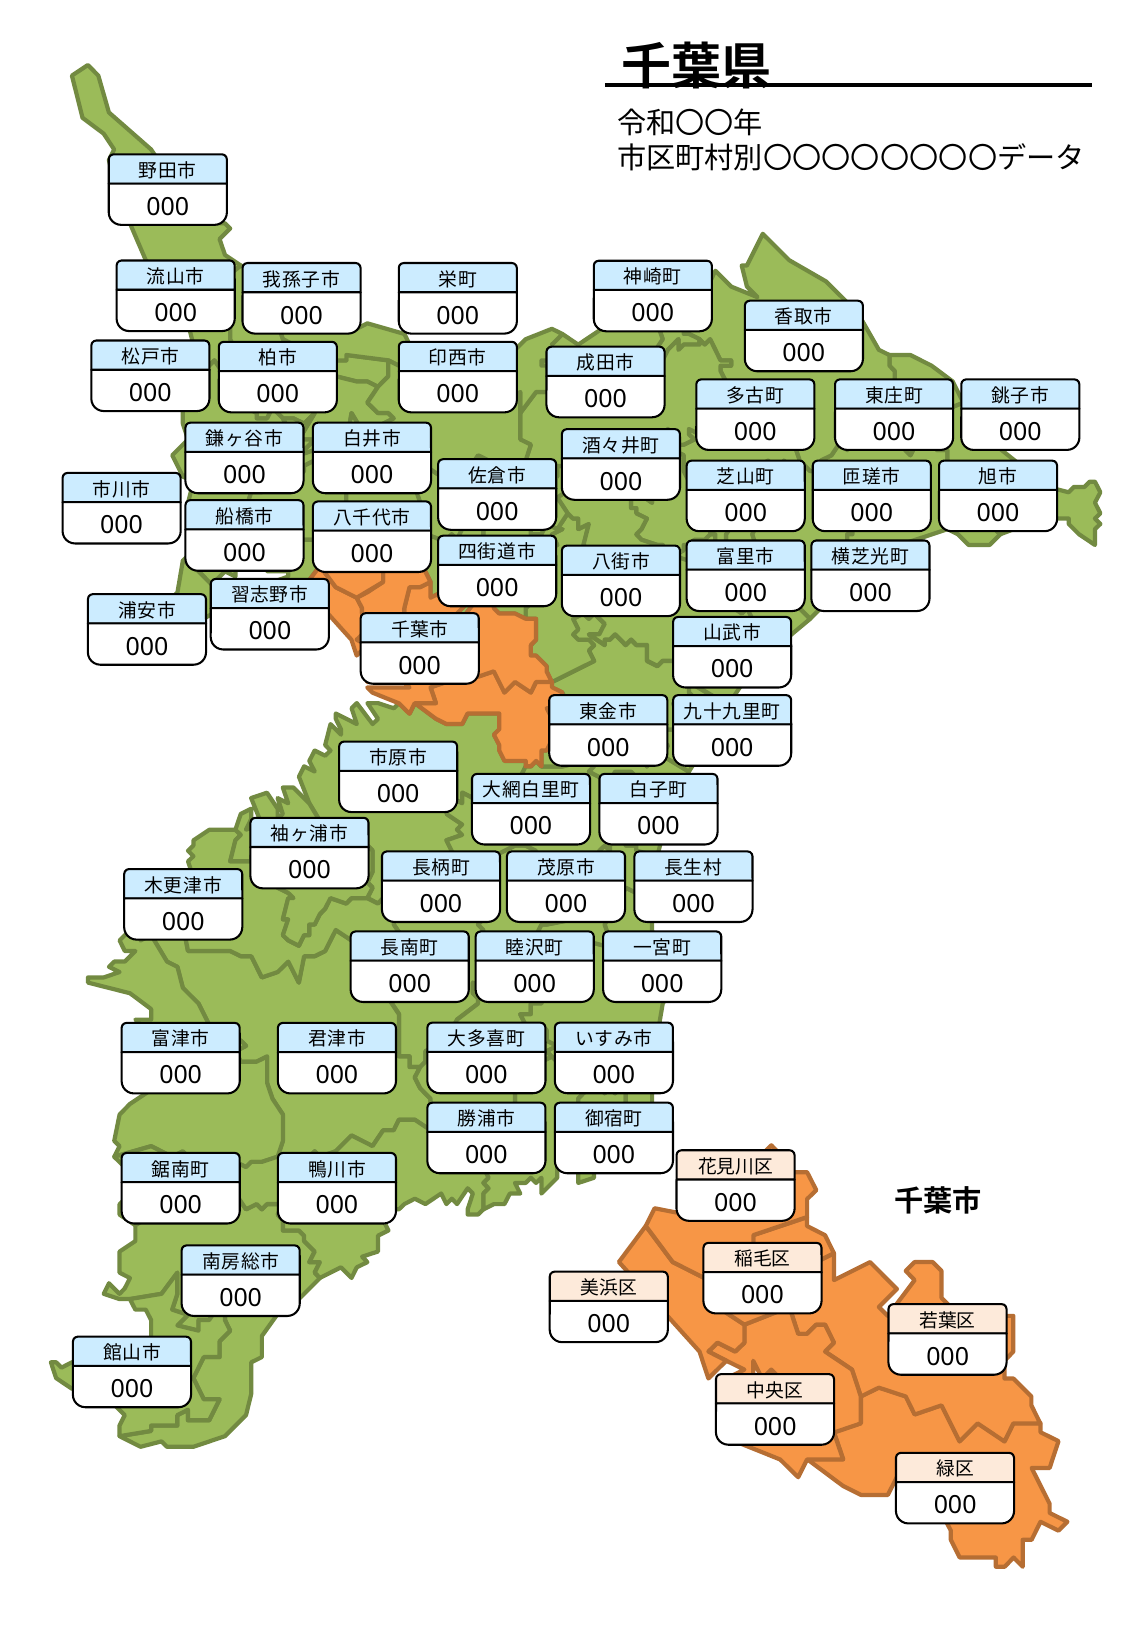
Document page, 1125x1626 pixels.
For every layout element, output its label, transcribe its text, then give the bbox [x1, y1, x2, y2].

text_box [398, 341, 518, 413]
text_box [546, 346, 665, 418]
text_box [398, 262, 518, 334]
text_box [696, 379, 815, 451]
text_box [62, 472, 181, 544]
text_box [554, 1102, 674, 1174]
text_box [72, 1336, 192, 1408]
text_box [181, 1245, 300, 1317]
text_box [121, 1152, 240, 1224]
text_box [185, 499, 304, 571]
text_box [123, 868, 243, 940]
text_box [599, 773, 718, 845]
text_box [549, 1271, 669, 1343]
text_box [116, 260, 235, 332]
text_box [471, 773, 591, 845]
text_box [312, 422, 432, 494]
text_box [50, 64, 1101, 1567]
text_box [381, 851, 501, 923]
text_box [744, 300, 864, 372]
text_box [961, 379, 1080, 451]
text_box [427, 1102, 546, 1174]
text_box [549, 694, 668, 766]
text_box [634, 851, 753, 923]
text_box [277, 1152, 397, 1224]
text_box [218, 341, 338, 413]
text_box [242, 262, 361, 334]
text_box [672, 695, 792, 766]
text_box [91, 340, 210, 412]
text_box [672, 620, 792, 688]
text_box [703, 1242, 822, 1314]
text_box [686, 540, 806, 612]
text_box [602, 931, 722, 1003]
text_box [938, 460, 1058, 532]
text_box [506, 851, 626, 923]
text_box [888, 1303, 1007, 1375]
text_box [338, 741, 458, 813]
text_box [895, 1452, 1015, 1524]
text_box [277, 1022, 397, 1094]
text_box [561, 545, 681, 617]
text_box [312, 501, 432, 573]
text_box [834, 379, 954, 451]
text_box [427, 1022, 546, 1094]
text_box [350, 931, 469, 1003]
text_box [715, 1373, 835, 1445]
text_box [121, 1022, 240, 1094]
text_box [360, 612, 480, 685]
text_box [250, 817, 369, 889]
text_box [561, 428, 681, 500]
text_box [108, 154, 228, 226]
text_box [437, 459, 557, 531]
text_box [475, 931, 595, 1003]
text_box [437, 537, 557, 607]
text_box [554, 1022, 674, 1094]
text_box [593, 260, 713, 332]
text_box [811, 540, 930, 612]
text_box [210, 578, 330, 650]
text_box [686, 460, 806, 532]
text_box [676, 1150, 795, 1222]
text_box 千葉県 [607, 27, 787, 63]
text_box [185, 422, 304, 494]
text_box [812, 460, 932, 532]
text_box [87, 593, 207, 665]
